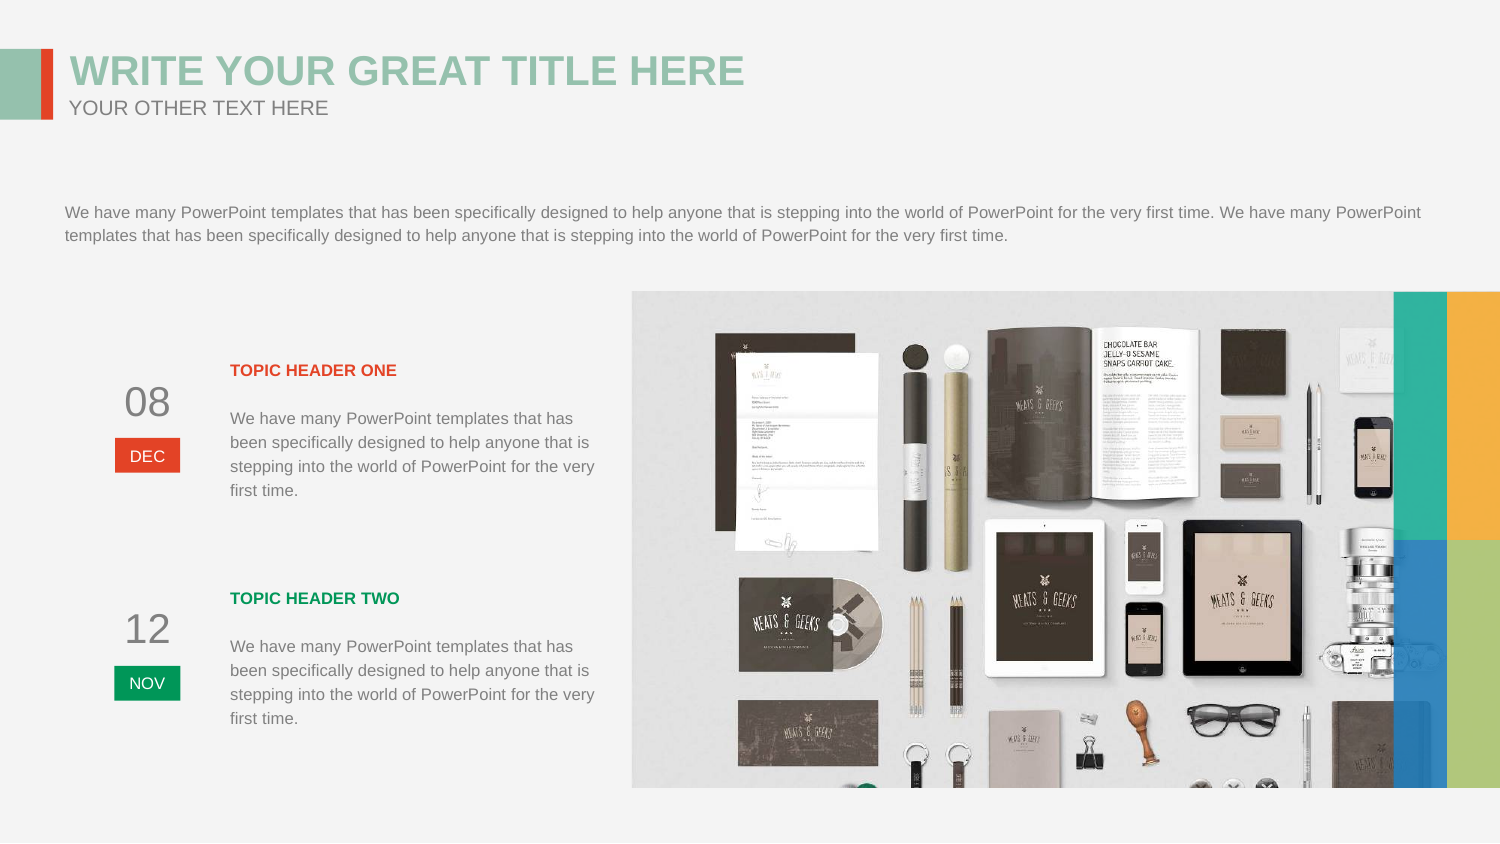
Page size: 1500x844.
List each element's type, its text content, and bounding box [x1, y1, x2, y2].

text_box [1393, 291, 1447, 540]
text_box YOUR OTHER TEXT HERE [54, 86, 344, 127]
text_box TOPIC HEADER ONE We have many PowerPoint templates that has been specifically designed to help anyone that is stepping into the world of PowerPoint for the very first time. [230, 356, 597, 500]
text_box NOV [114, 665, 181, 701]
text_box WRITE YOUR GREAT TITLE HERE [55, 36, 761, 102]
text_box [1393, 540, 1447, 788]
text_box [0, 48, 54, 120]
text_box [1447, 291, 1500, 540]
text_box 12 [109, 594, 186, 660]
text_box [1447, 540, 1500, 788]
text_box [631, 291, 1393, 788]
text_box DEC [115, 437, 181, 473]
text_box 08 [109, 366, 186, 432]
text_box We have many PowerPoint templates that has been specifically designed to help anyone that is stepping into the world of PowerPoint for the very first time. We have many PowerPoint templates that has been specifically designed to help anyone that is stepping into the world of PowerPoint for the very first time. [64, 197, 1436, 246]
text_box TOPIC HEADER TWO We have many PowerPoint templates that has been specifically designed to help anyone that is stepping into the world of PowerPoint for the very first time. [230, 584, 597, 728]
